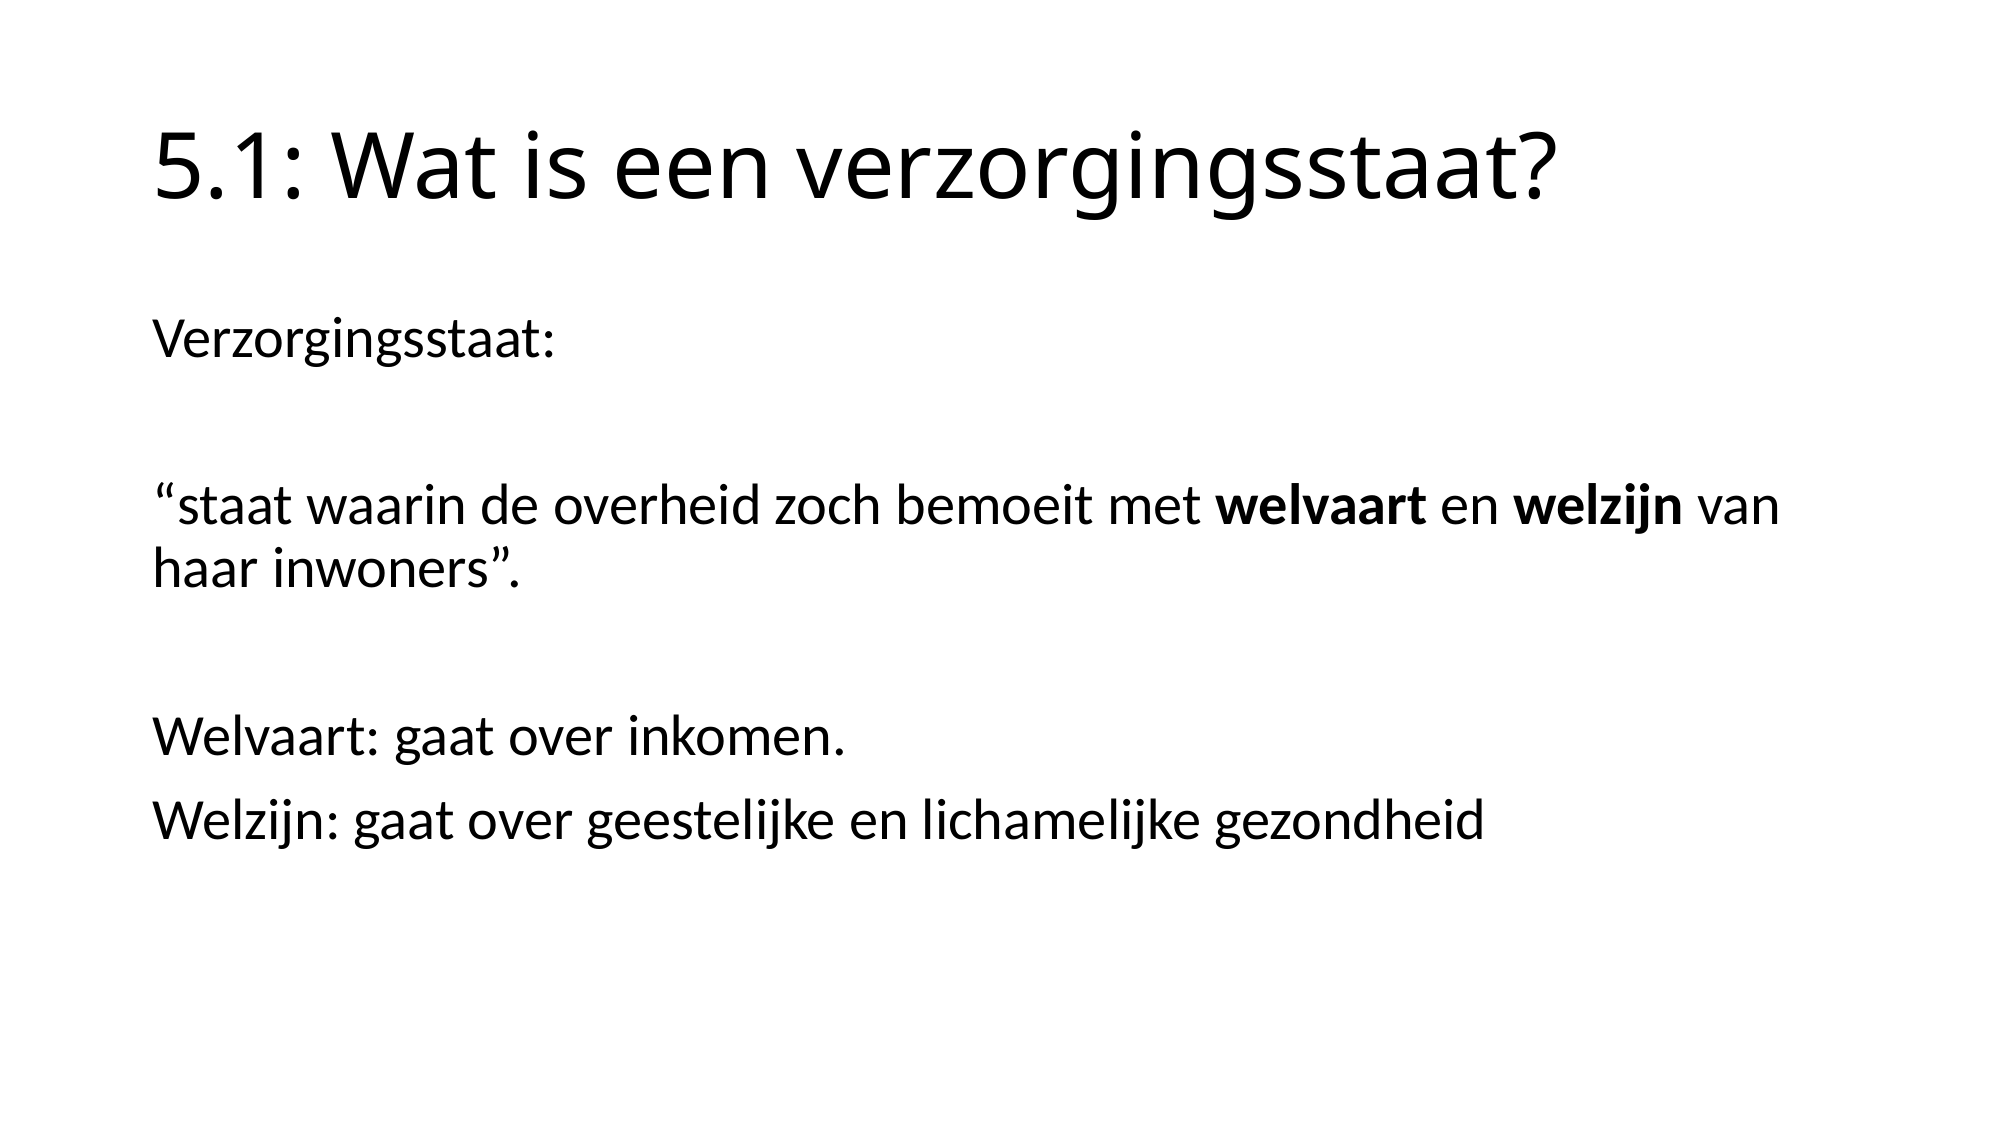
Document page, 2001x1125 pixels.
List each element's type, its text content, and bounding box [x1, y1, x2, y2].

list Verzorgingsstaat: “staat waarin de overheid zoch bemoeit met welvaart en welzijn van haar inwoners”. Welvaart: gaat over inkomen. Welzijn: gaat over geestelijke en lichamelijke gezondheid [137, 299, 1863, 1014]
title 5.1: Wat is een verzorgingsstaat? [137, 59, 1863, 278]
